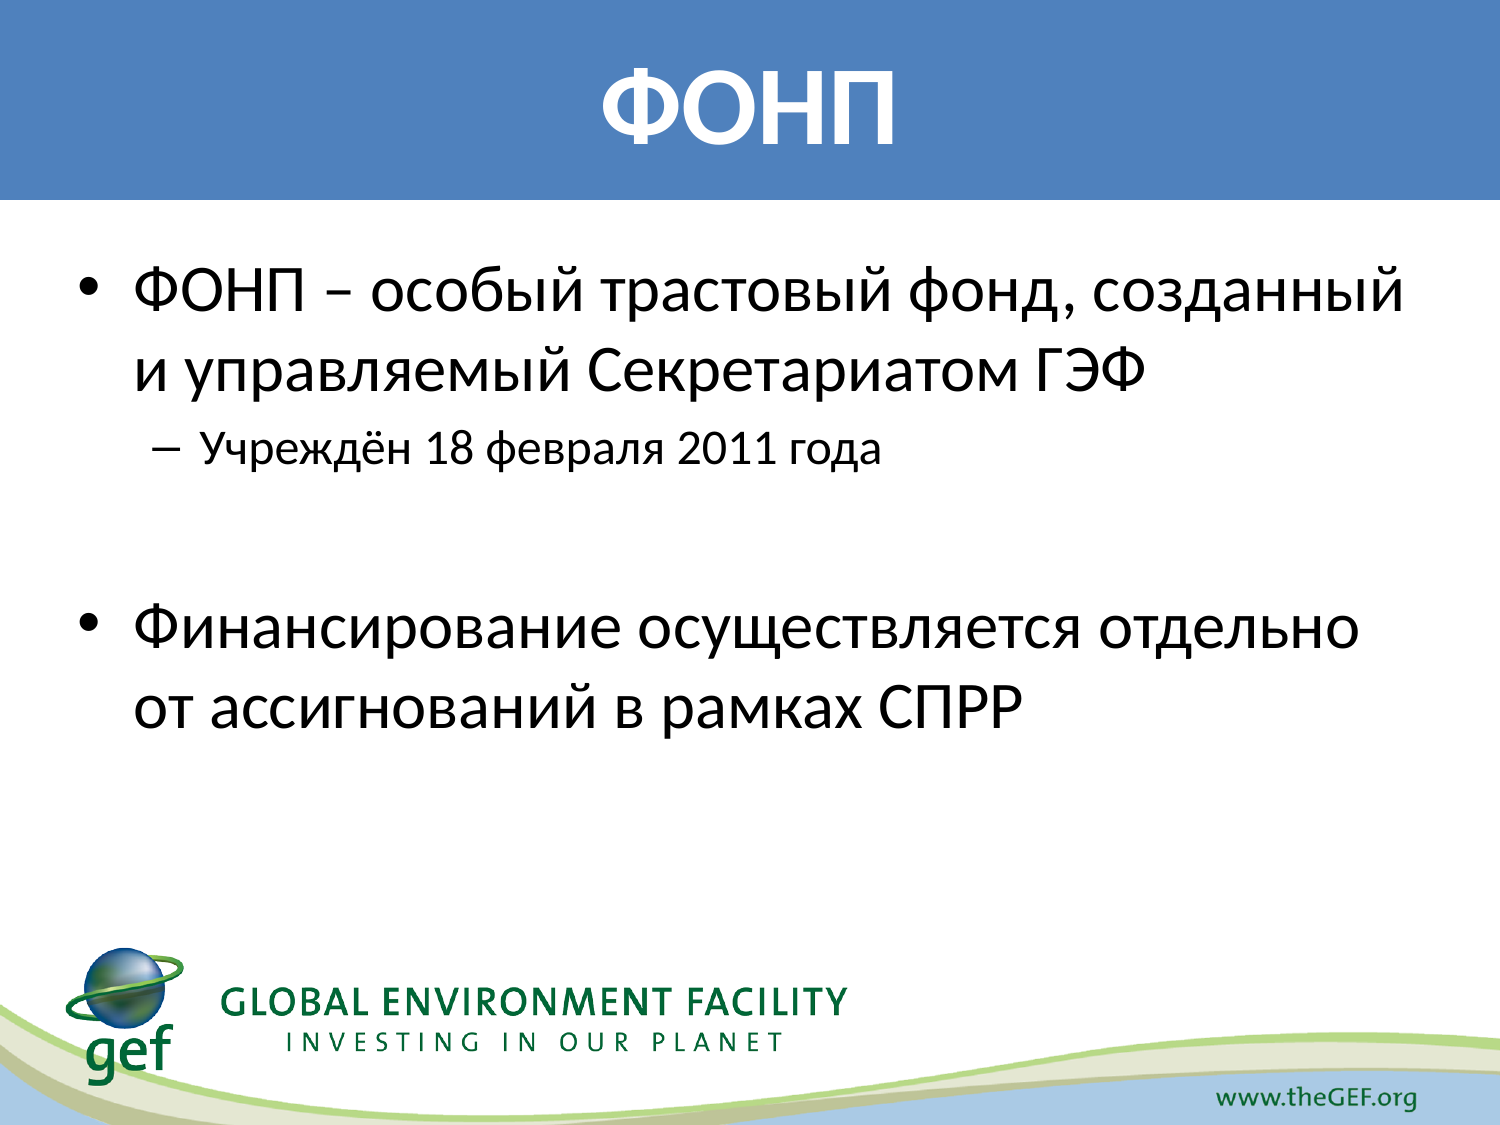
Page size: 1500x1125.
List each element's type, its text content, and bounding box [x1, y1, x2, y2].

picture [0, 920, 1500, 1125]
text_box ФОНП [0, 0, 1500, 200]
list ФОНП – особый трастовый фонд, созданный и управляемый Секретариатом ГЭФ Учреждён 18 февраля 2011 года Финансирование осуществляется отдельно от ассигнований в рамках СПРР [62, 237, 1438, 863]
